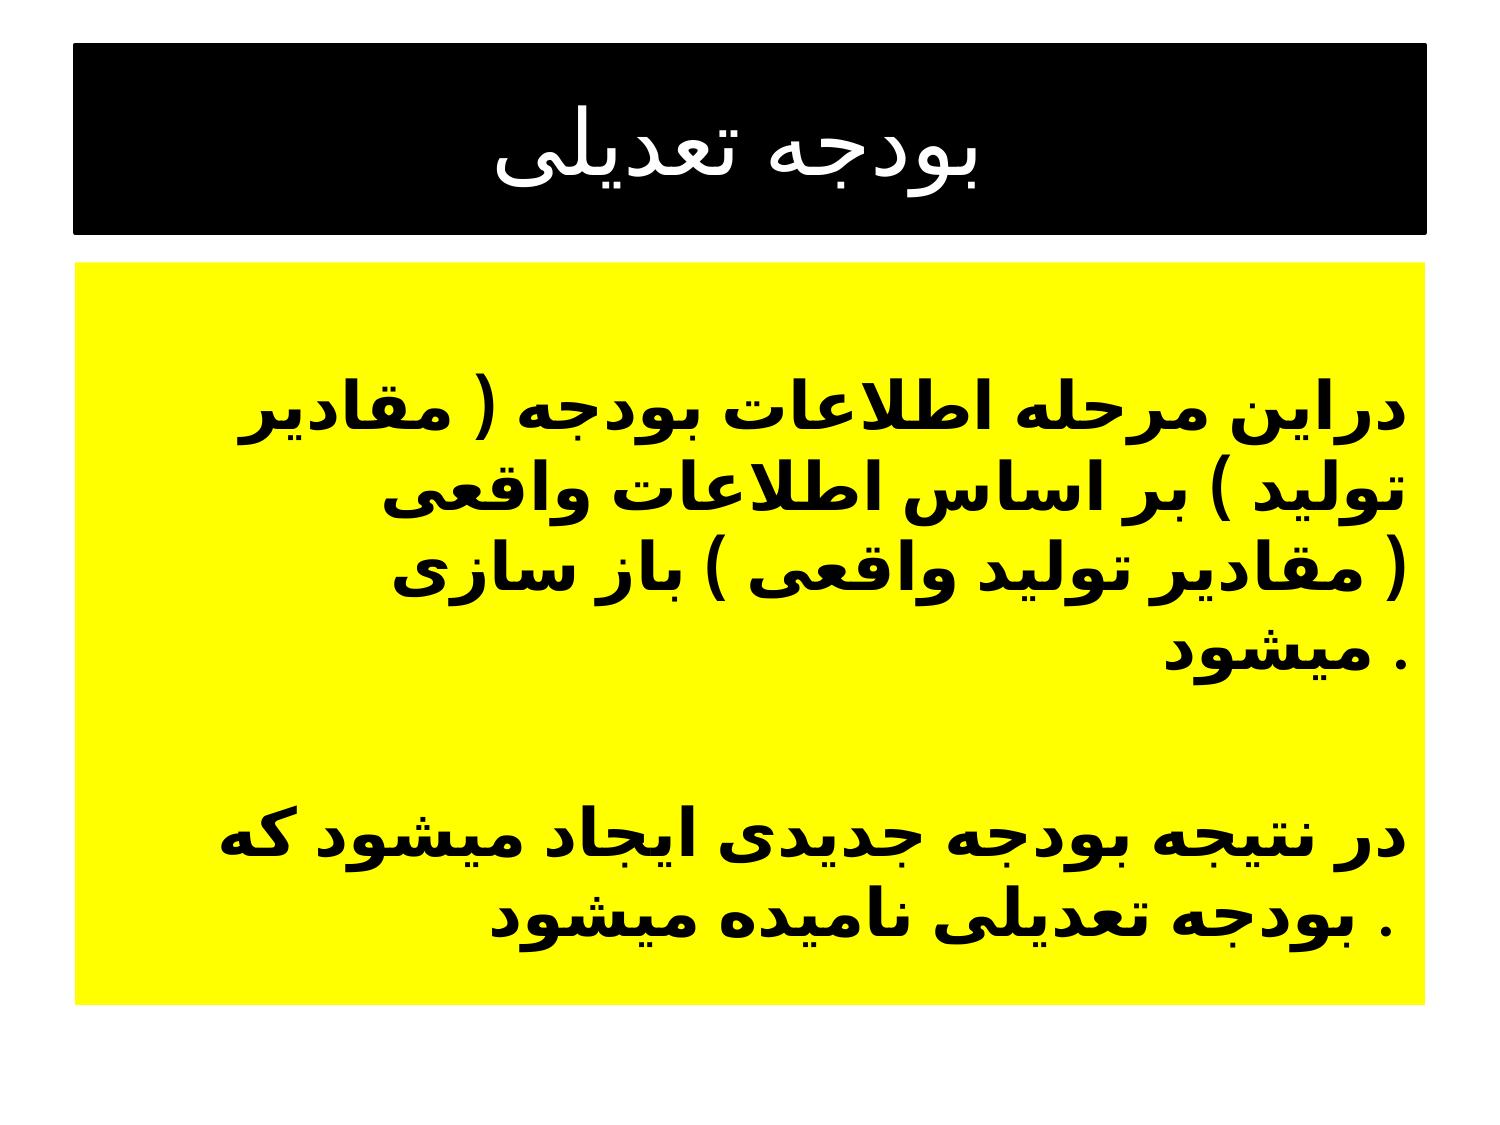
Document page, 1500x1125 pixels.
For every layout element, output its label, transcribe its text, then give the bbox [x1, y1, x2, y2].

title بودجه تعدیلی [73, 43, 1427, 235]
list دراین مرحله اطلاعات بودجه ( مقادیر تولید ) بر اساس اطلاعات واقعی ( مقادیر تولید واقعی ) باز سازی میشود . در نتیجه بودجه جدیدی ایجاد میشود که بودجه تعدیلی نامیده میشود . [75, 262, 1425, 1005]
